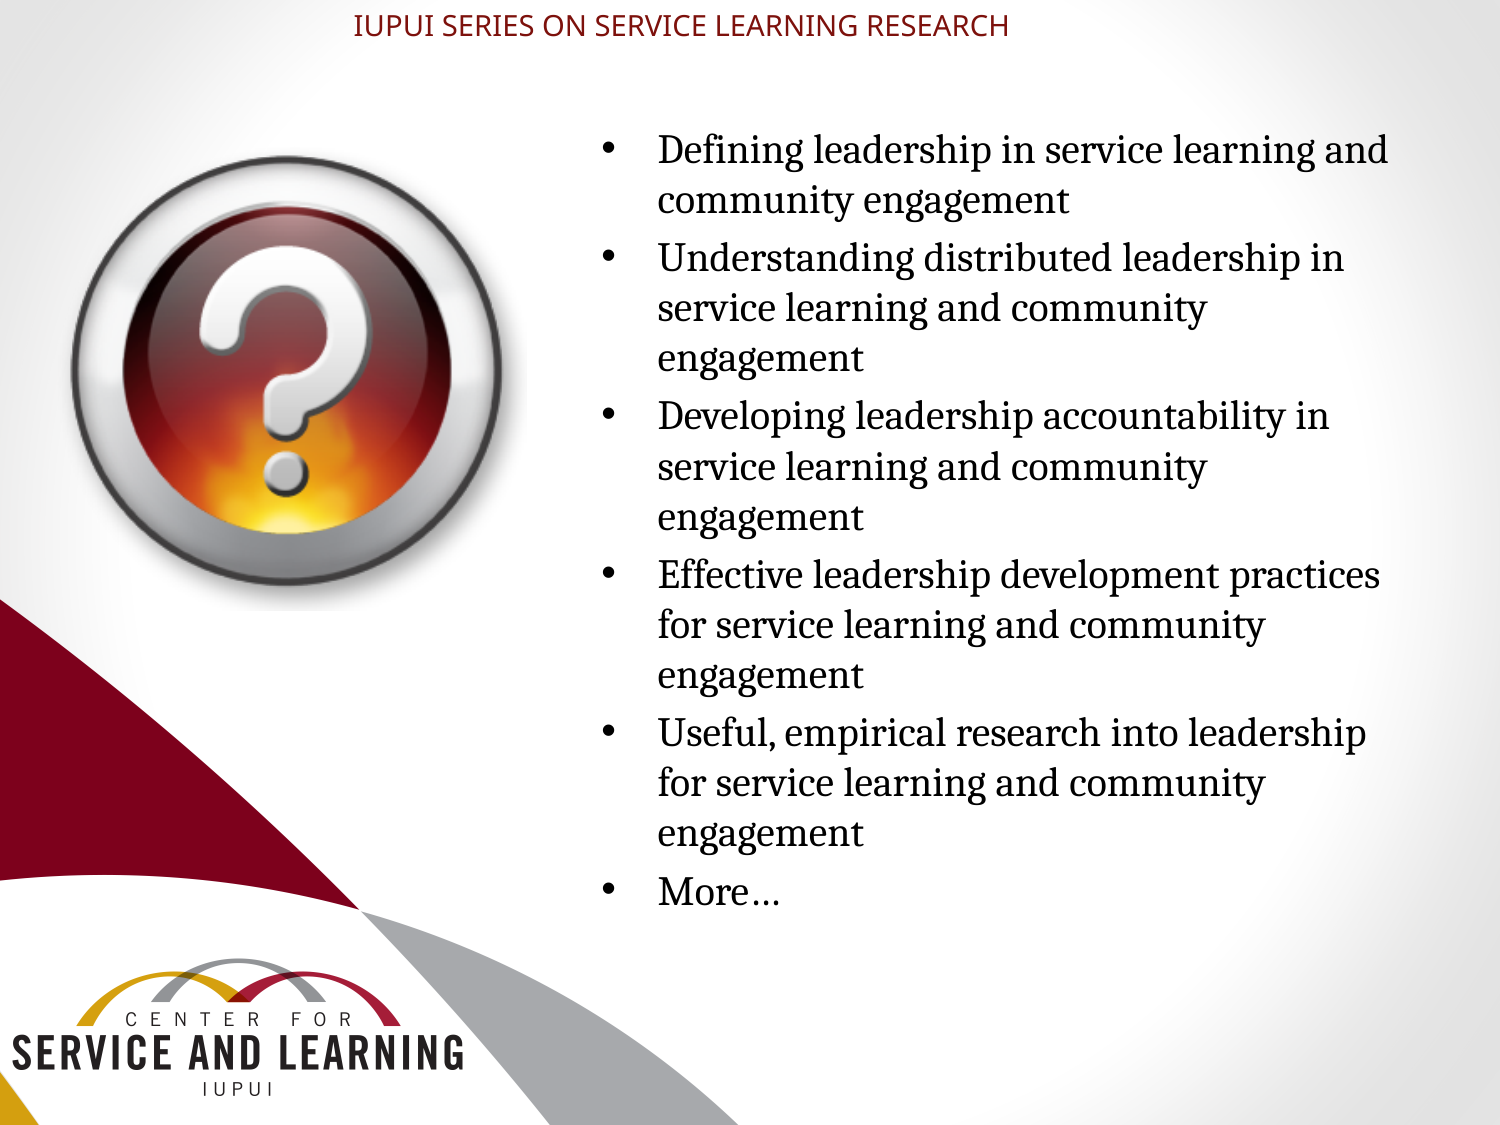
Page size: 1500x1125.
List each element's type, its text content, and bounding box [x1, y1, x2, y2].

text_box IUPUI SERIES ON SERVICE LEARNING RESEARCH [277, 0, 1087, 50]
list Defining leadership in service learning and community engagement Understanding distributed leadership in service learning and community engagement Developing leadership accountability in service learning and community engagement Effective leadership development practices for service learning and community engagement Useful, empirical research into leadership for service learning and community engagement More… [586, 114, 1425, 1075]
picture [0, 0, 1500, 1125]
